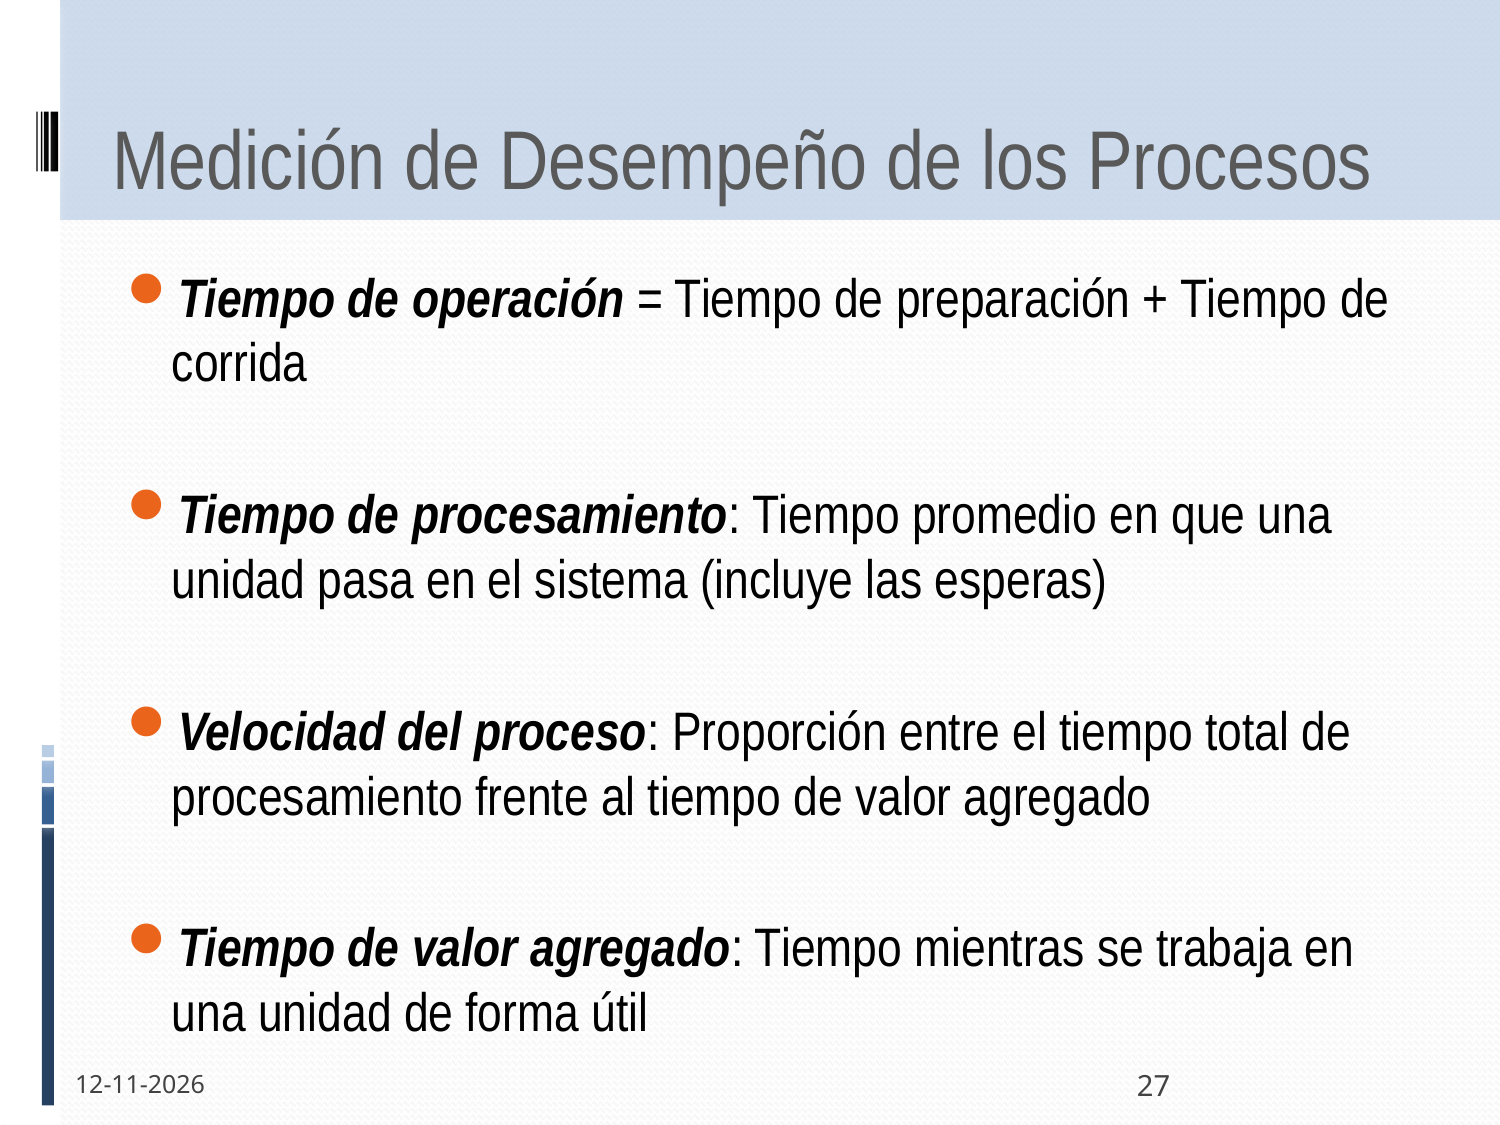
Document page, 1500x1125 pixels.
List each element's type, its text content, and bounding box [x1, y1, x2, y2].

title Medición de Desempeño de los Procesos [111, 18, 1436, 207]
list Tiempo de operación = Tiempo de preparación + Tiempo de corrida Tiempo de procesamiento: Tiempo promedio en que una unidad pasa en el sistema (incluye las esperas) Velocidad del proceso: Proporción entre el tiempo total de procesamiento frente al tiempo de valor agregado Tiempo de valor agregado: Tiempo mientras se trabaja en una unidad de forma útil [111, 255, 1436, 1038]
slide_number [75, 1042, 243, 1103]
slide_number 27 [1045, 1046, 1171, 1107]
